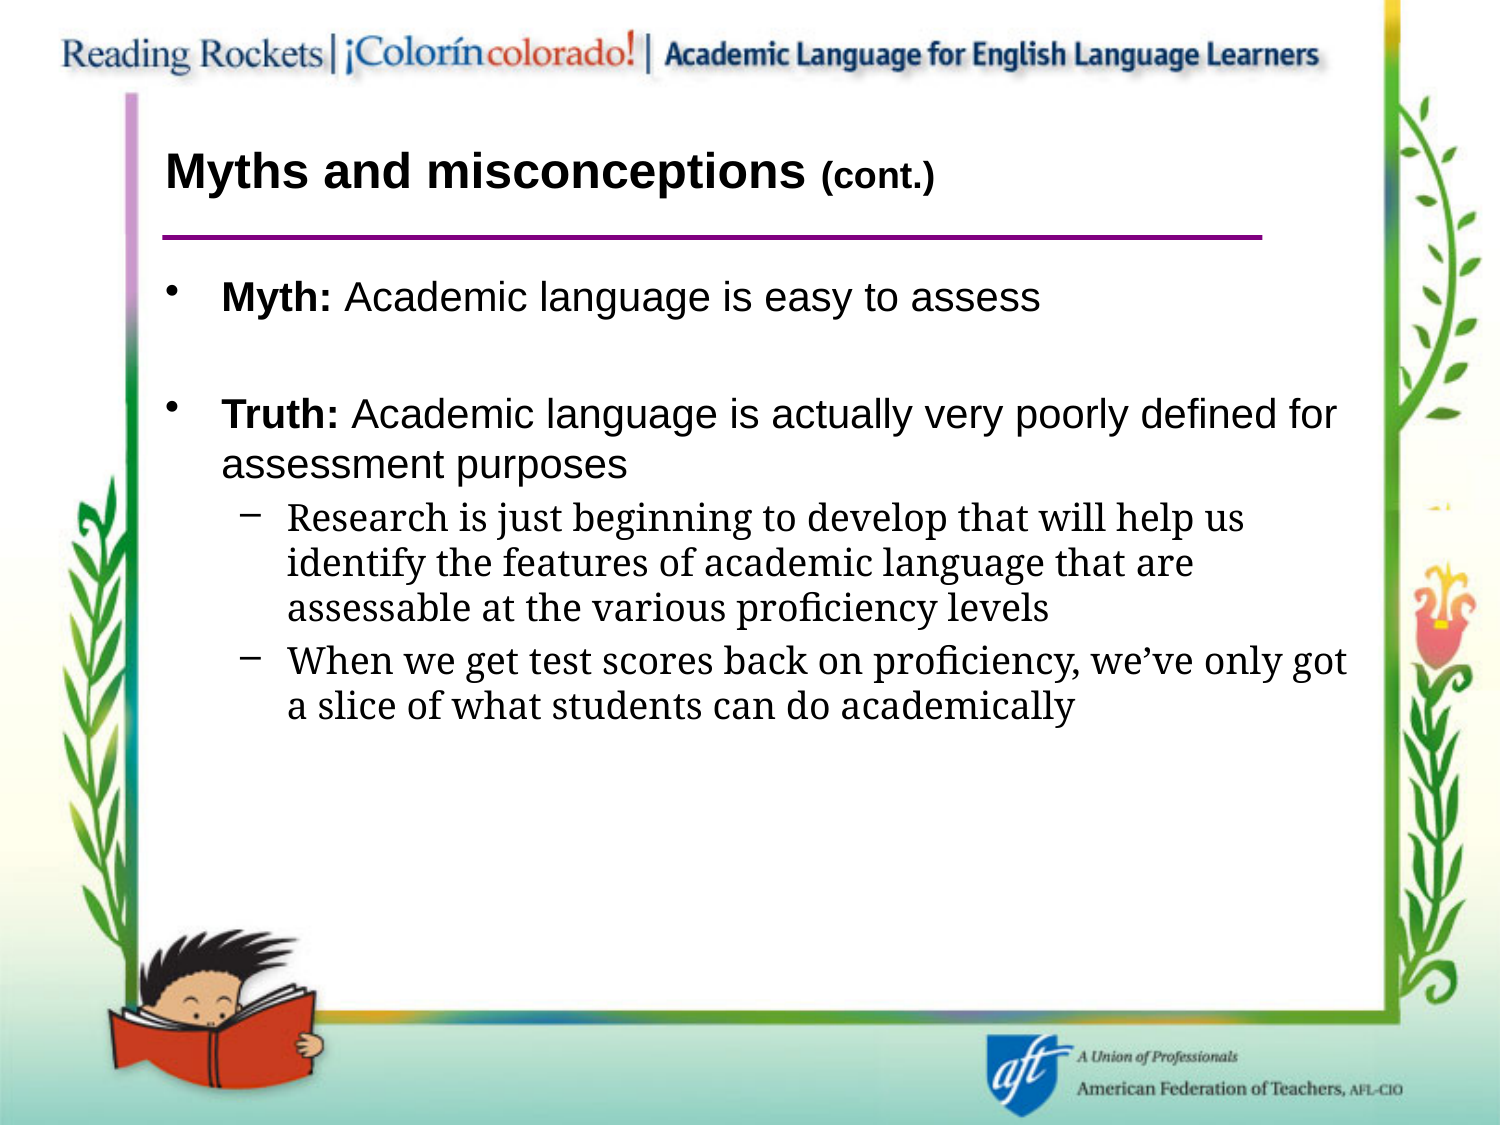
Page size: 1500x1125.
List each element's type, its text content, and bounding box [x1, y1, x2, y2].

title Myths and misconceptions (cont.) [149, 74, 1376, 262]
list Myth: Academic language is easy to assess Truth: Academic language is actually very poorly defined for assessment purposes Research is just beginning to develop that will help us identify the features of academic language that are assessable at the various proficiency levels When we get test scores back on proficiency, we’ve only got a slice of what students can do academically [149, 262, 1376, 1006]
picture [0, 0, 1500, 1125]
